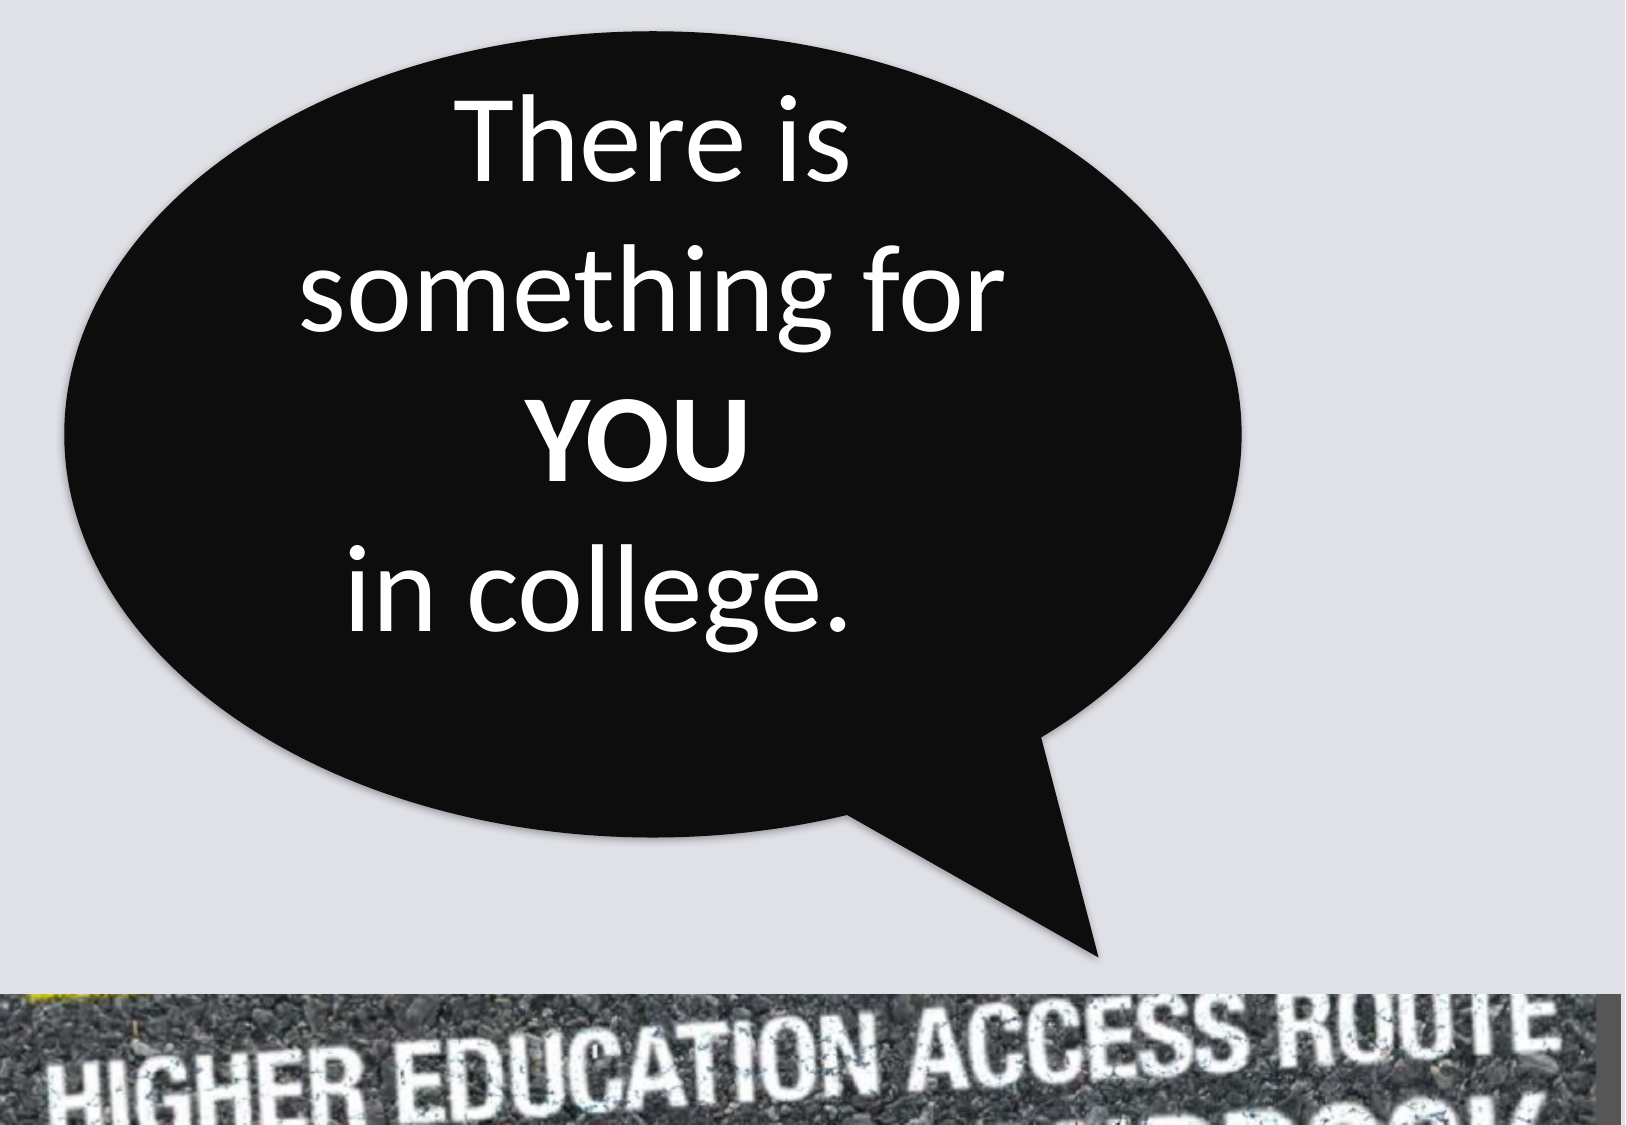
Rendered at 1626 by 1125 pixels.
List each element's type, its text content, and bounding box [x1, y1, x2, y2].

picture [0, 994, 1621, 1125]
text_box There is something for YOU in college. of HEAR? [63, 30, 1243, 959]
